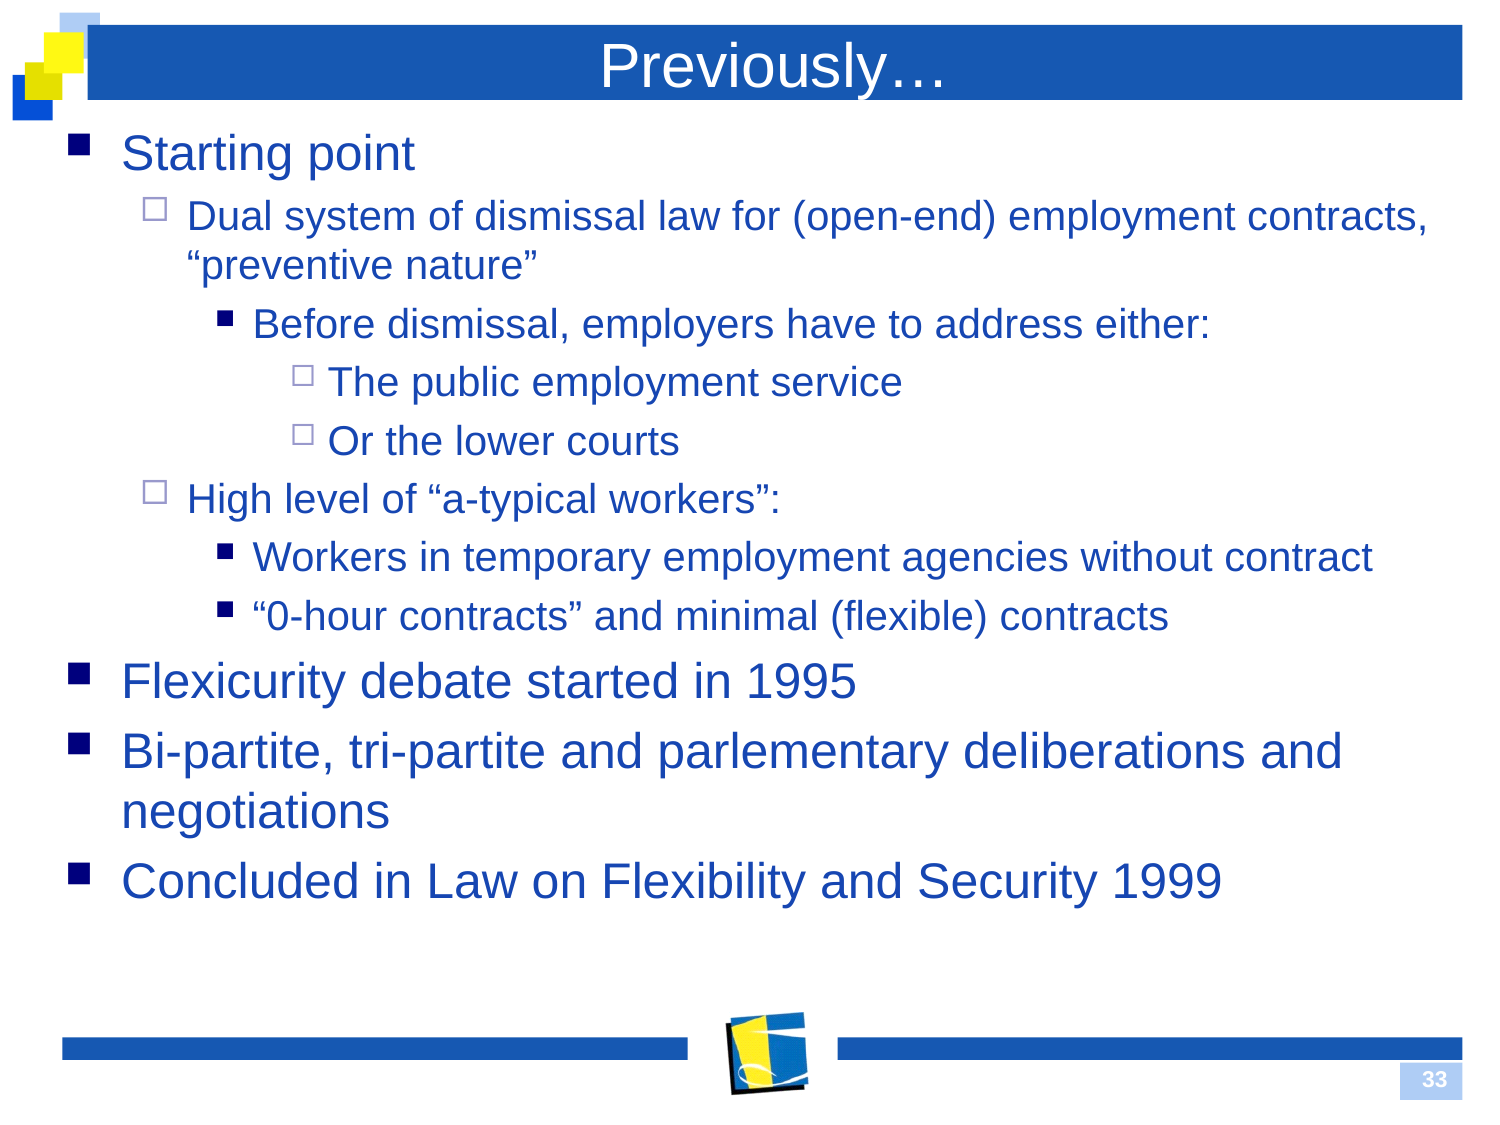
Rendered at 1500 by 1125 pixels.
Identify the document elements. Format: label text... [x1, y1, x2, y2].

slide_number 33 [1399, 1062, 1463, 1101]
list Starting point Dual system of dismissal law for (open-end) employment contracts, “preventive nature” Before dismissal, employers have to address either: The public employment service Or the lower courts High level of “a-typical workers”: Workers in temporary employment agencies without contract “0-hour contracts” and minimal (flexible) contracts Flexicurity debate started in 1995 Bi-partite, tri-partite and parlementary deliberations and negotiations Concluded in Law on Flexibility and Security 1999 [49, 112, 1471, 743]
title Previously… [87, 24, 1463, 101]
